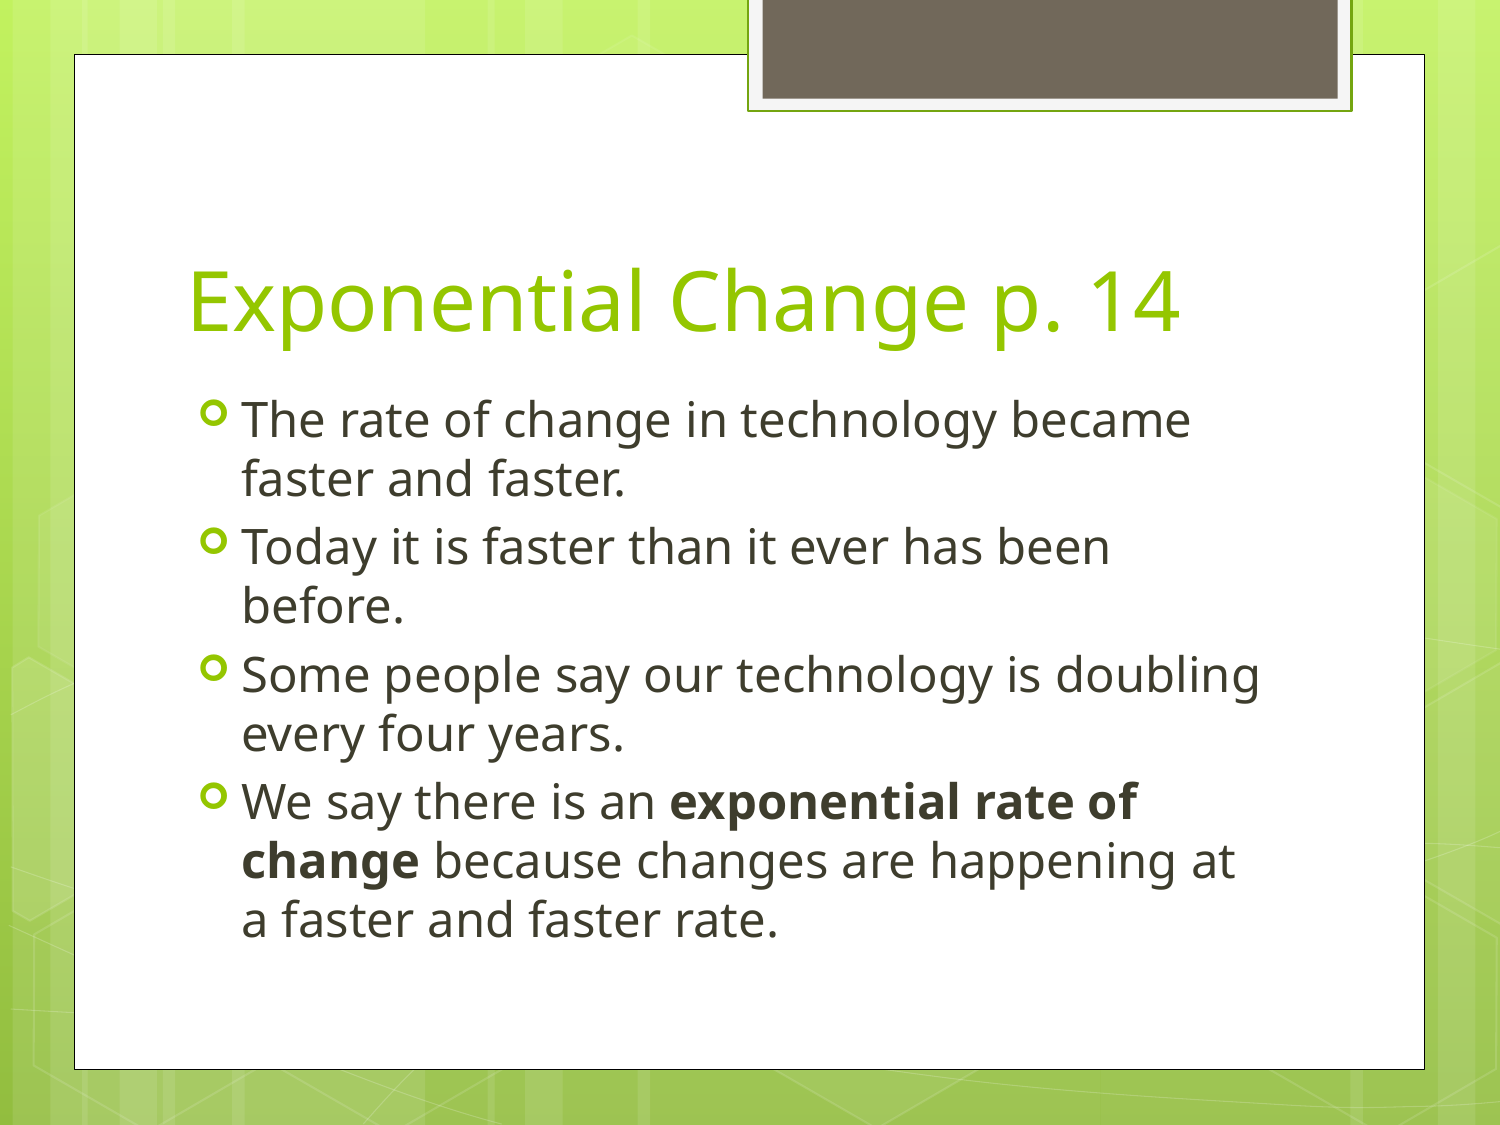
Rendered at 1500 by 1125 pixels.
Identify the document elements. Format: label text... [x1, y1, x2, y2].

list The rate of change in technology became faster and faster. Today it is faster than it ever has been before. Some people say our technology is doubling every four years. We say there is an exponential rate of change because changes are happening at a faster and faster rate. [171, 381, 1283, 957]
title Exponential Change p. 14 [171, 168, 1324, 357]
